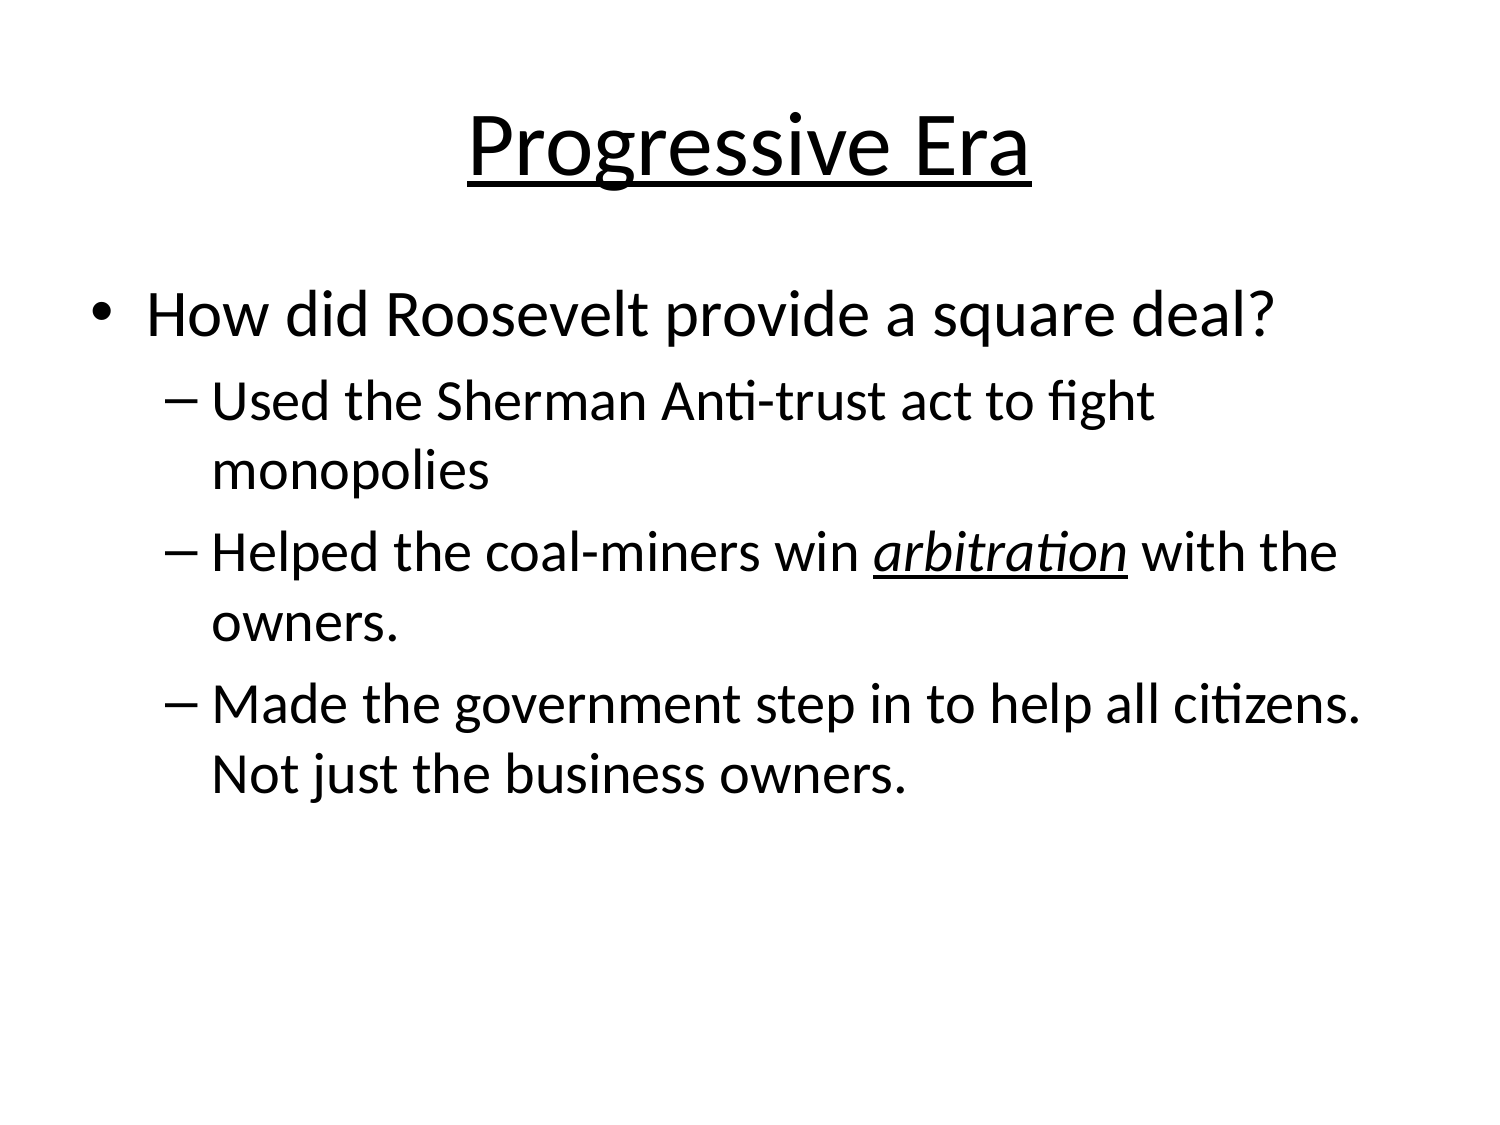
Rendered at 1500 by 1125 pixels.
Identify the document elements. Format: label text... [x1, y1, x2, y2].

list How did Roosevelt provide a square deal? Used the Sherman Anti-trust act to fight monopolies Helped the coal-miners win arbitration with the owners. Made the government step in to help all citizens. Not just the business owners. [75, 262, 1425, 1005]
title Progressive Era [75, 45, 1425, 233]
